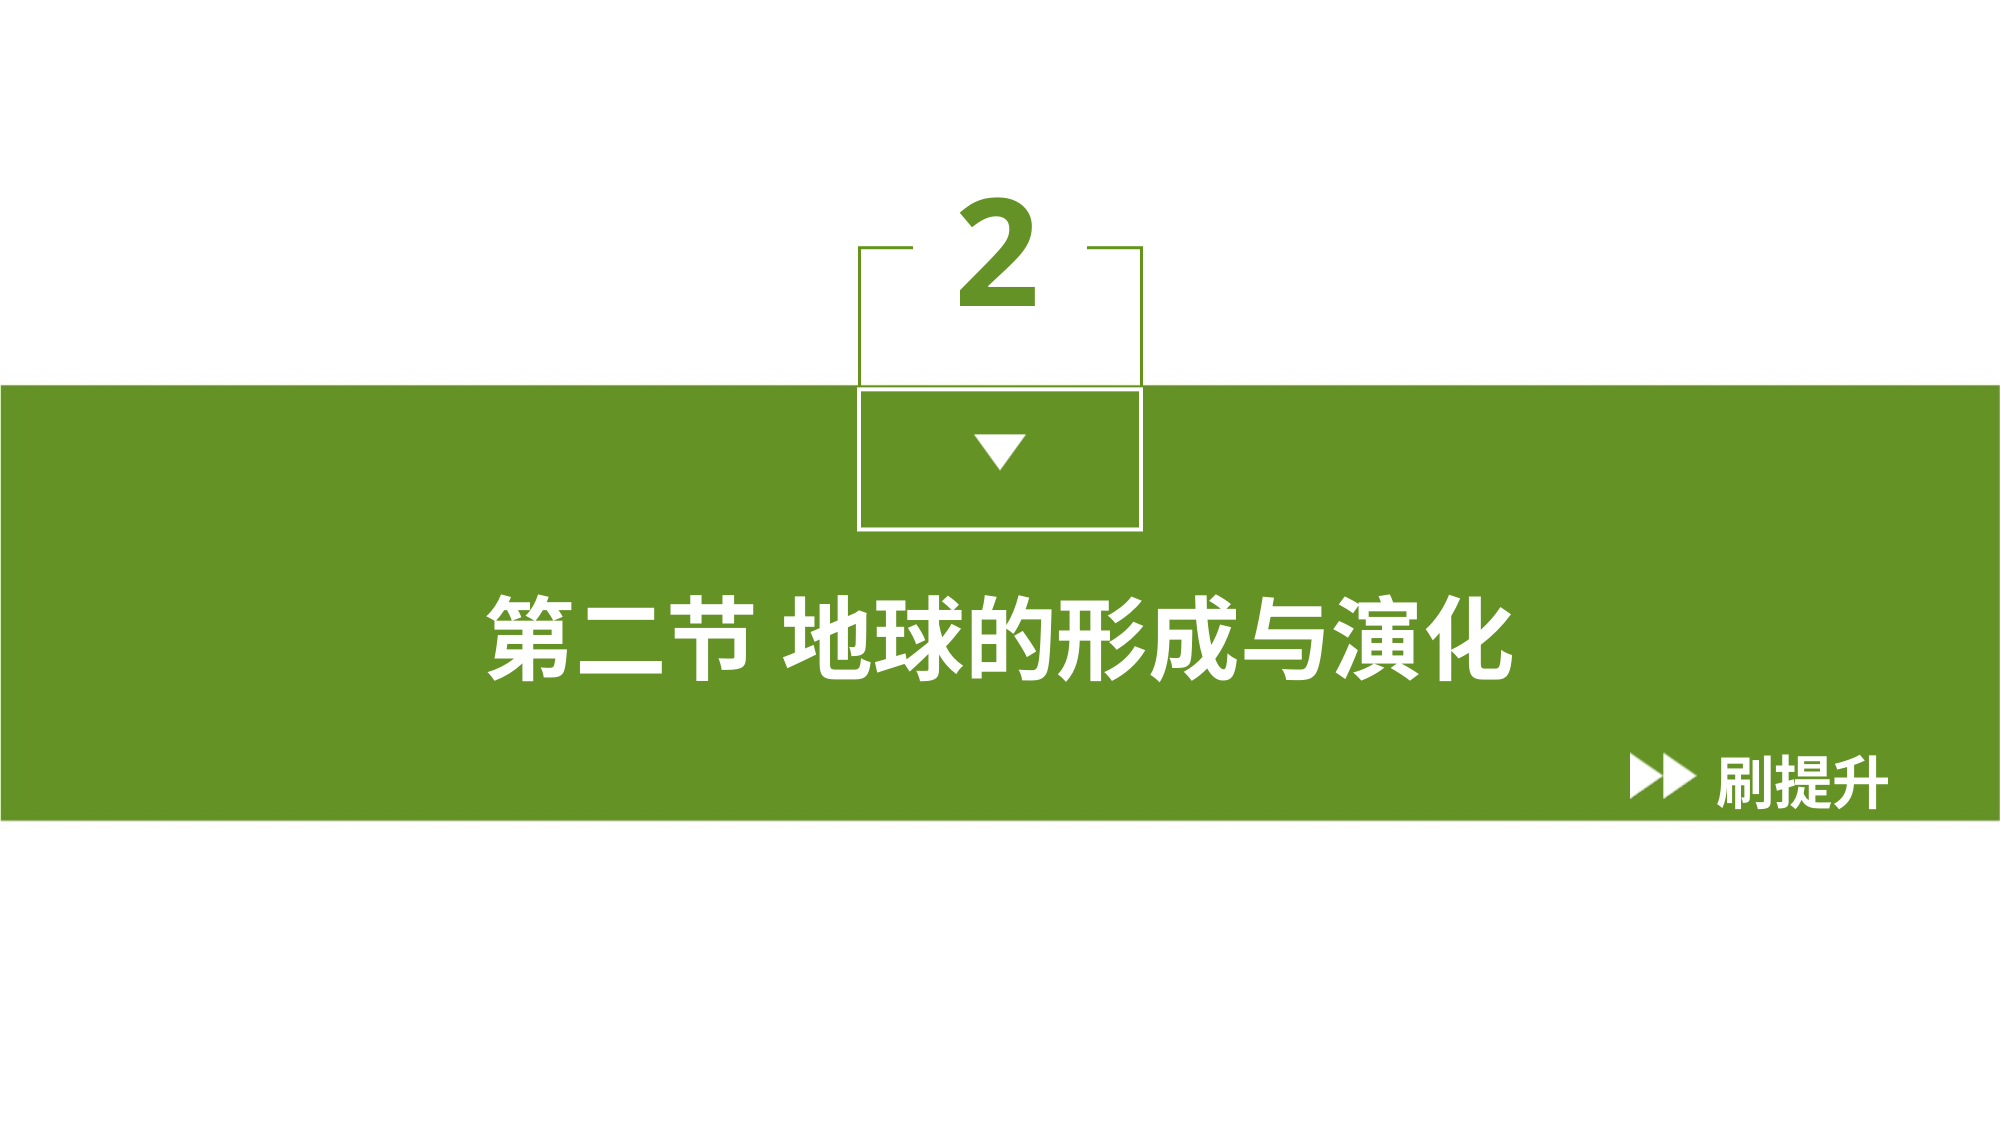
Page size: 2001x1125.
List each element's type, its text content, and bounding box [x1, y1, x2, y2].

text_box 刷提升 [1715, 712, 1997, 818]
text_box 2 [865, 148, 1130, 345]
picture [0, 699, 2000, 1125]
text_box 第二节 地球的形成与演化 [0, 572, 2000, 699]
picture [0, 0, 2000, 572]
